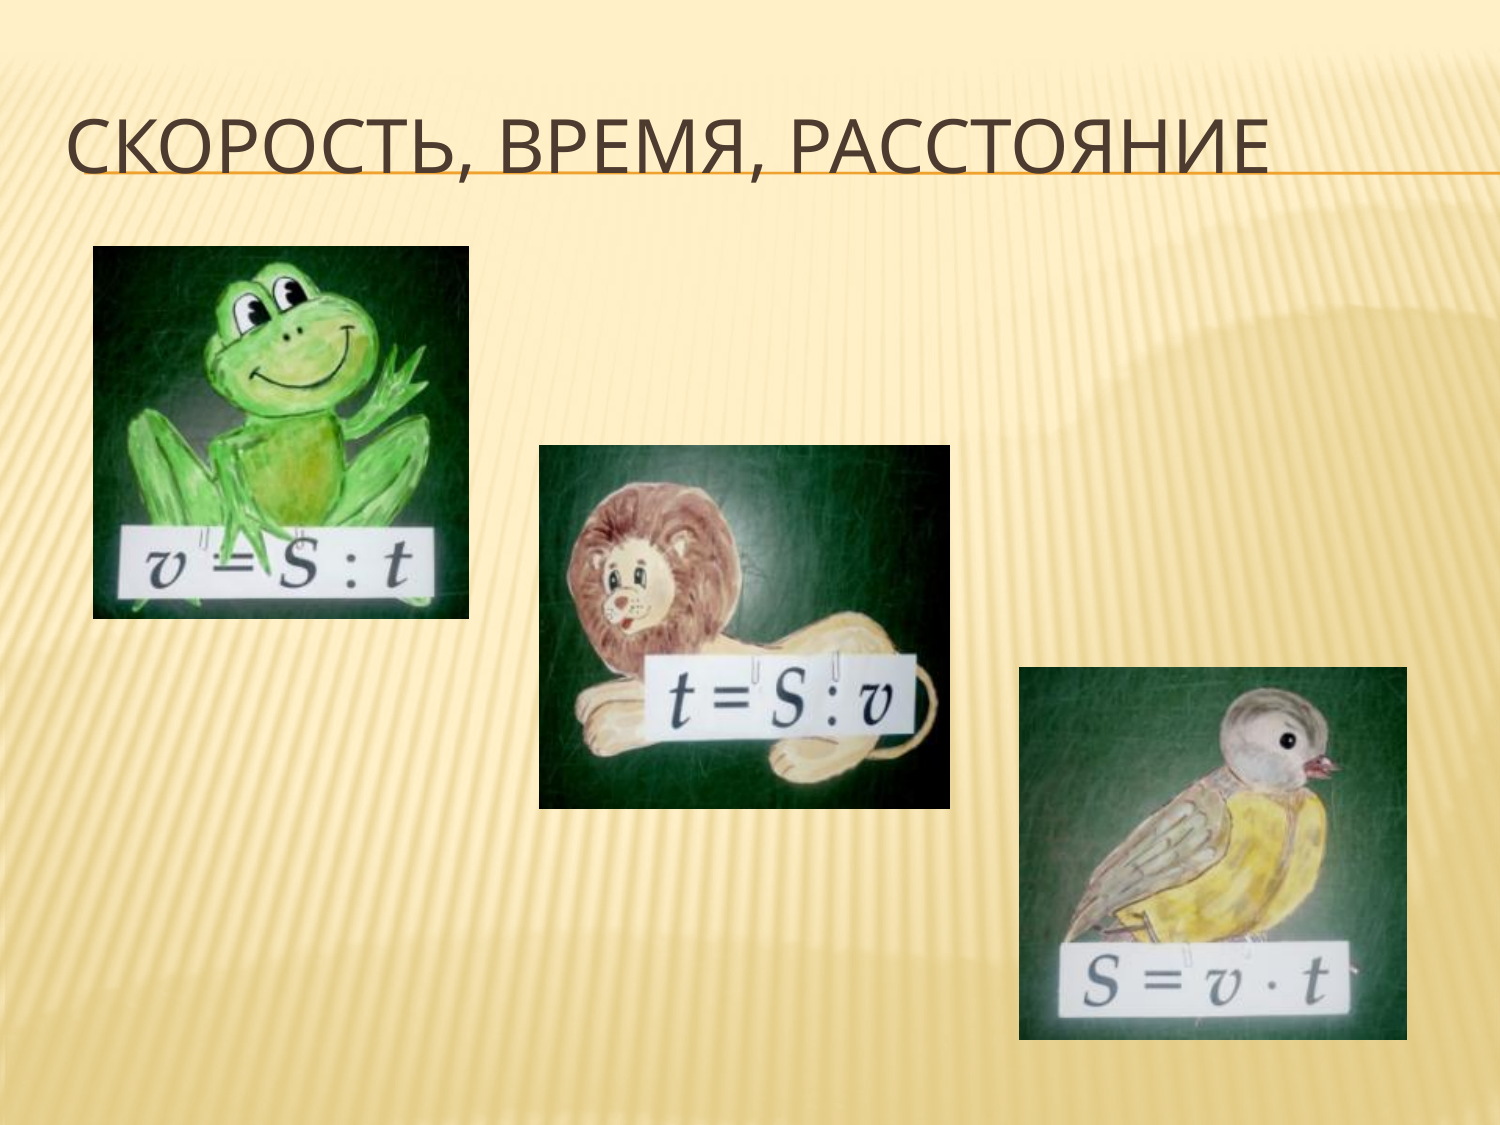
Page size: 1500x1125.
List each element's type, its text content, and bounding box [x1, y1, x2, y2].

picture [93, 245, 469, 619]
title скорость, время, расстояние [50, 75, 1475, 213]
picture [538, 444, 950, 809]
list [1019, 667, 1407, 1040]
